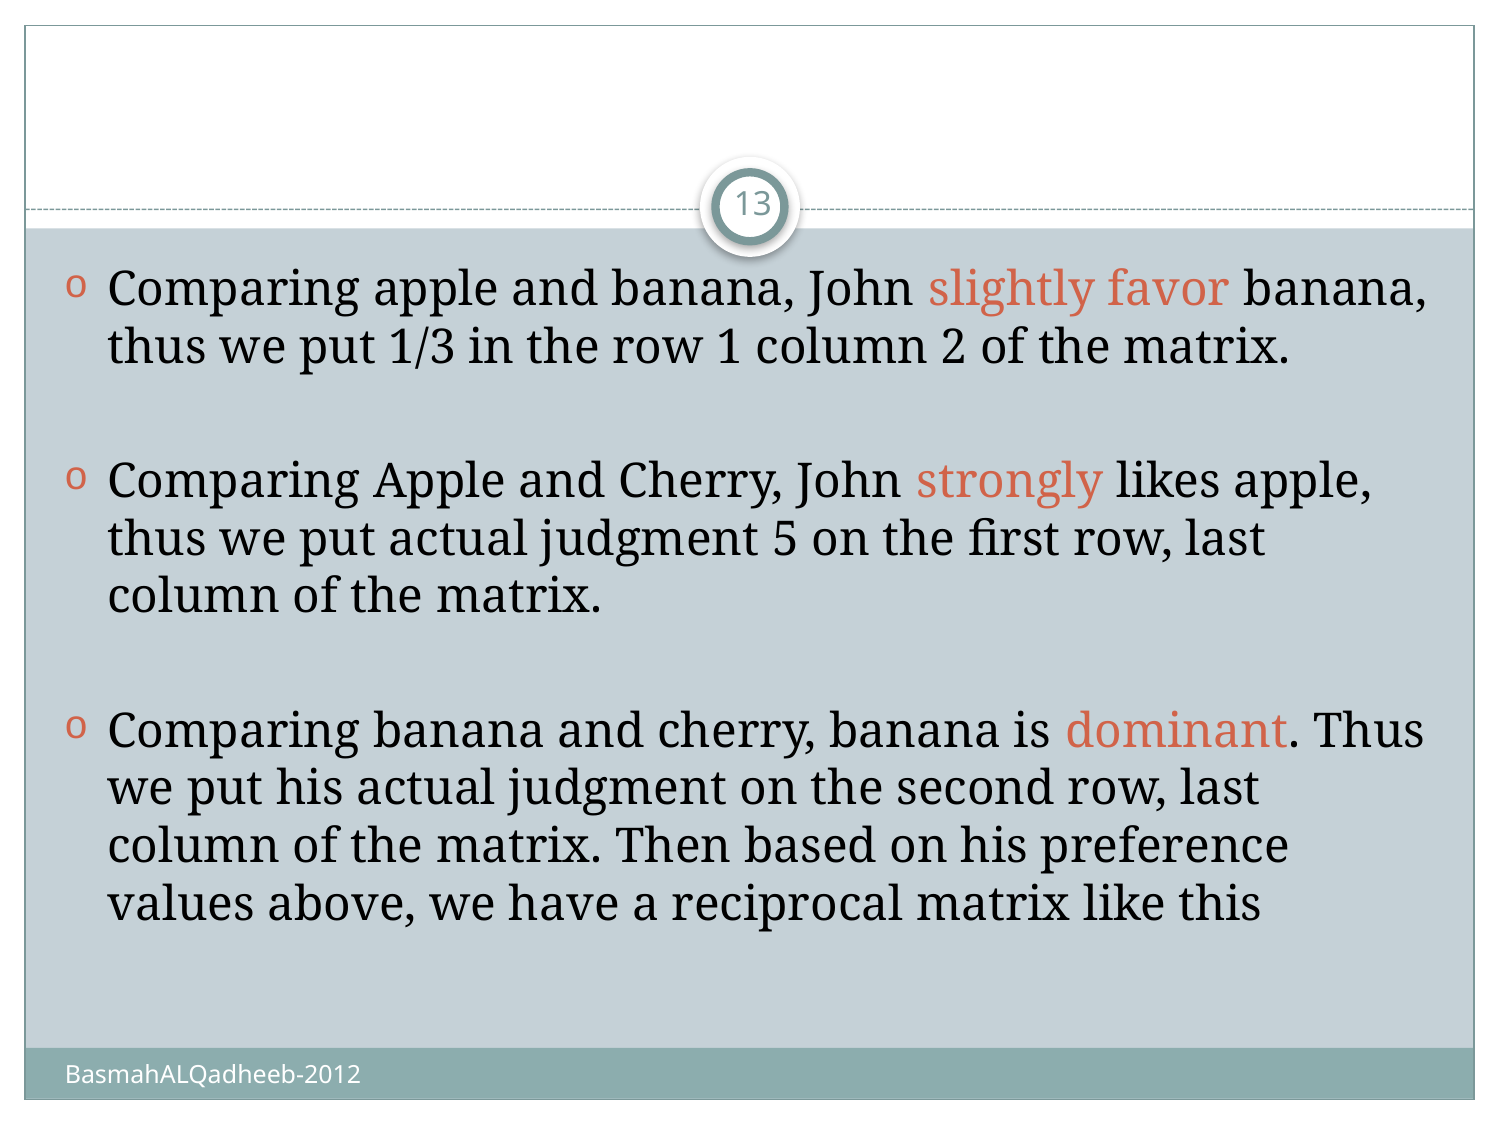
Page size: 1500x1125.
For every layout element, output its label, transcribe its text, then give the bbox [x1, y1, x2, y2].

list Comparing apple and banana, John slightly favor banana, thus we put 1/3 in the row 1 column 2 of the matrix. Comparing Apple and Cherry, John strongly likes apple, thus we put actual judgment 5 on the first row, last column of the matrix. Comparing banana and cherry, banana is dominant. Thus we put his actual judgment on the second row, last column of the matrix. Then based on his preference values above, we have a reciprocal matrix like this [49, 250, 1445, 1001]
slide_number 13 [715, 168, 791, 241]
footer BasmahALQadheeb-2012 [50, 1051, 638, 1112]
